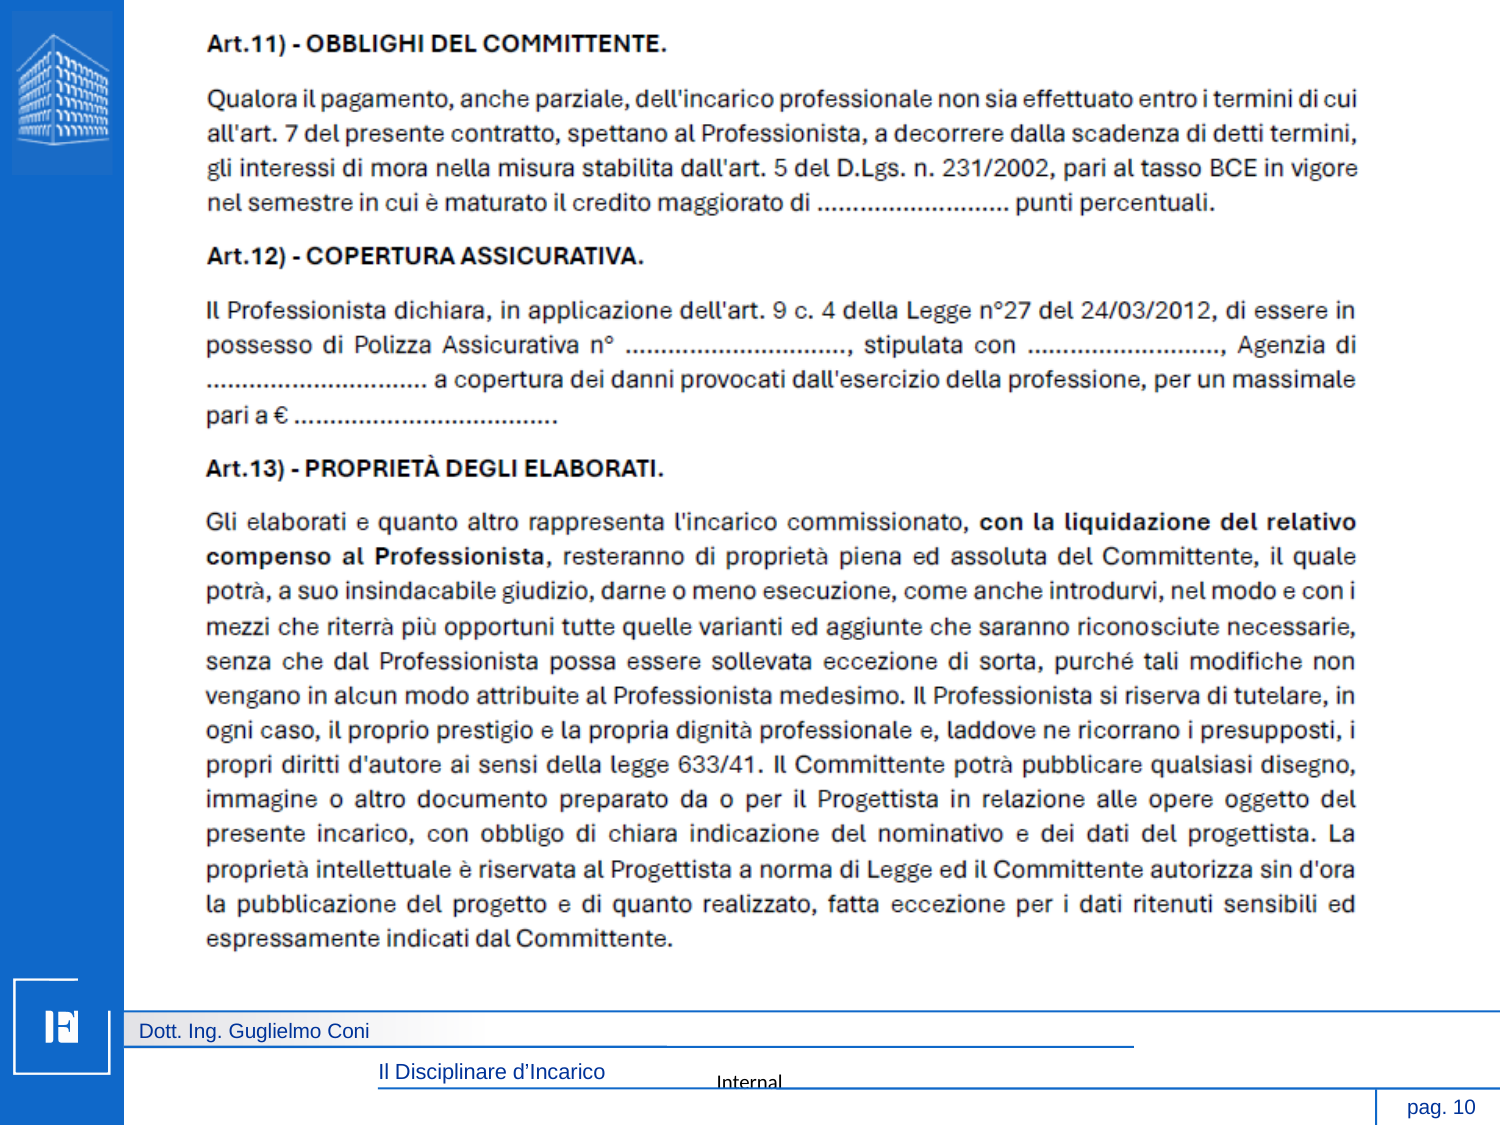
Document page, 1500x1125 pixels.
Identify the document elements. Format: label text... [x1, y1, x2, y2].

text_box [0, 1013, 126, 1125]
text_box Il Disciplinare d’Incarico [363, 1040, 1276, 1101]
picture [11, 11, 113, 176]
picture [196, 286, 1382, 961]
picture [11, 976, 113, 1078]
picture [192, 24, 1377, 285]
text_box Dott. Ing. Guglielmo Coni [122, 1013, 492, 1050]
text_box [0, 0, 126, 1010]
text_box pag. 10 [1377, 1090, 1500, 1124]
